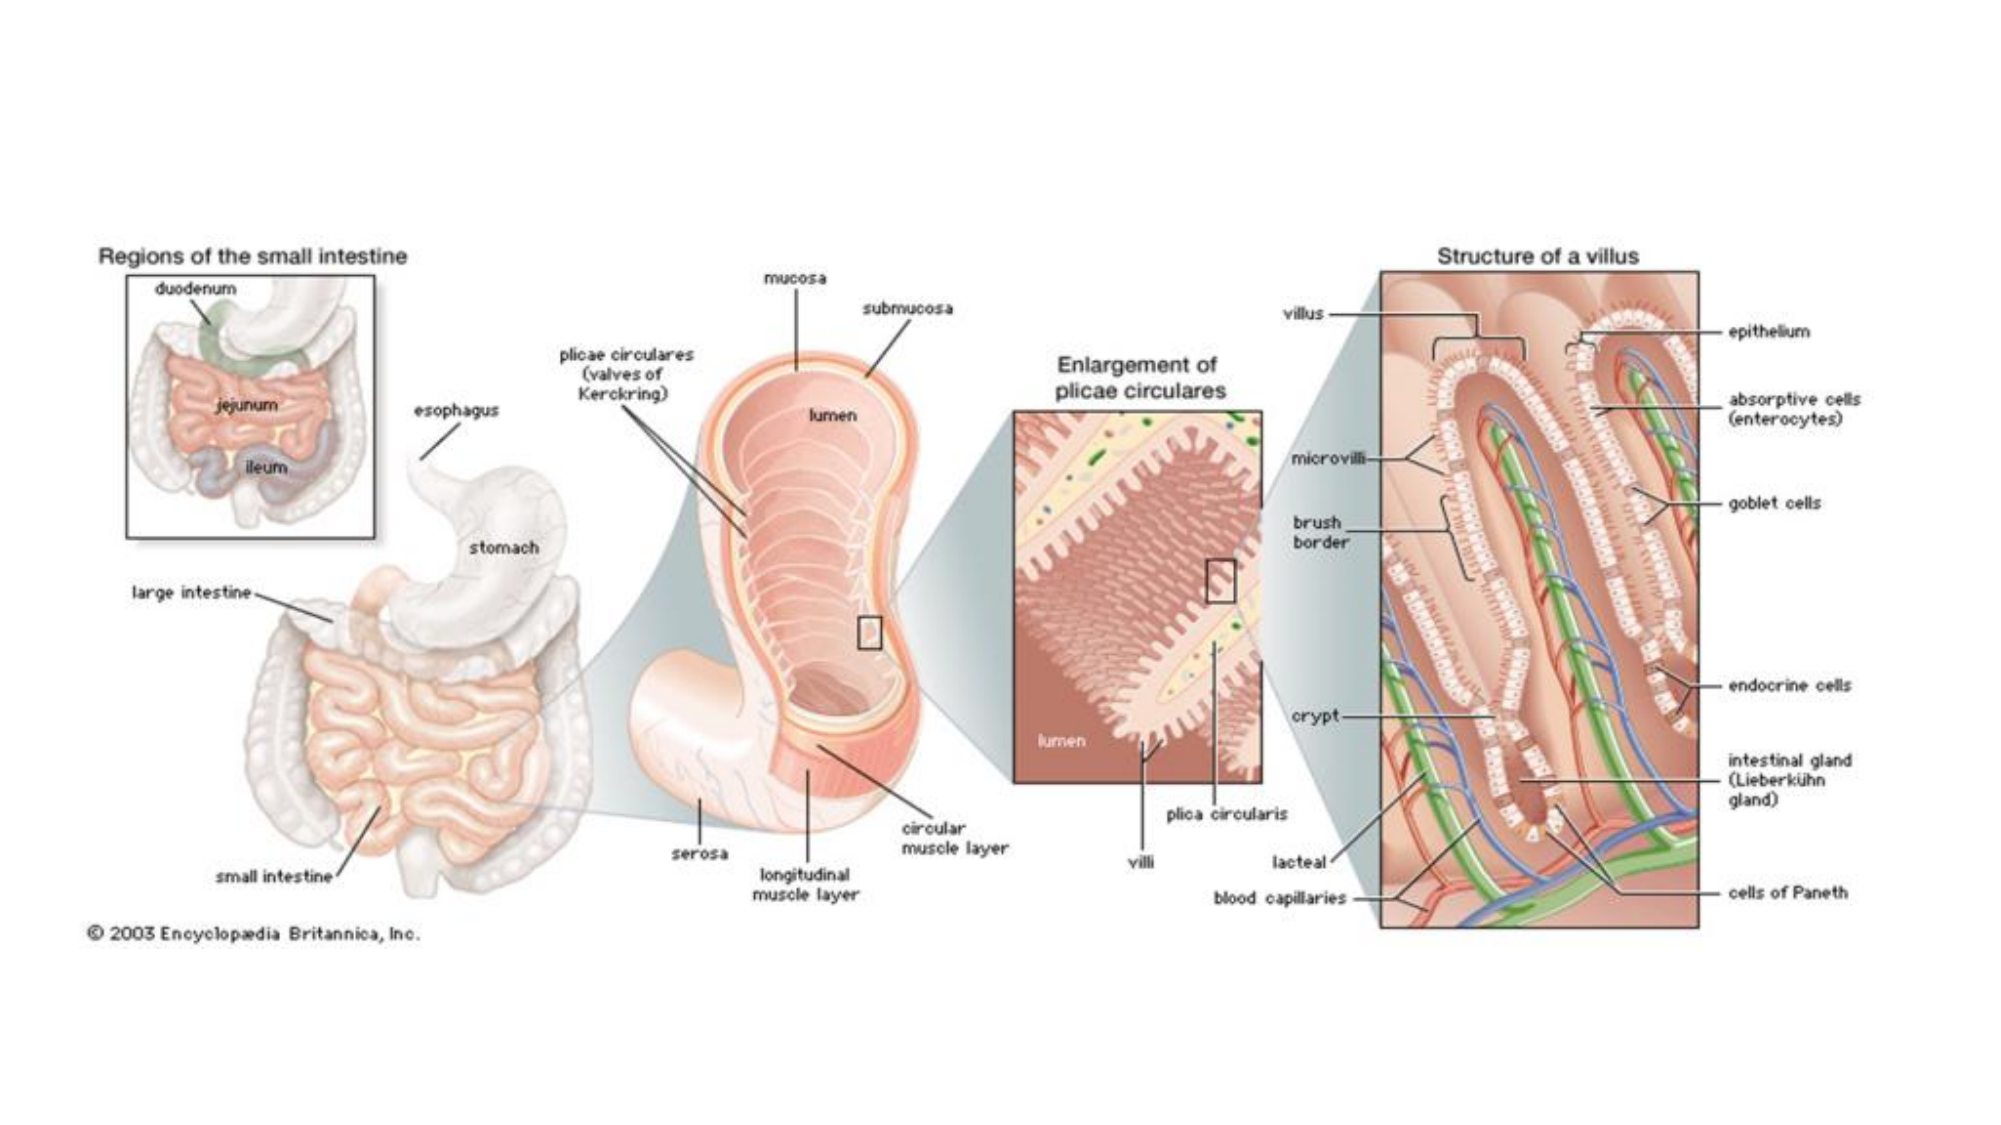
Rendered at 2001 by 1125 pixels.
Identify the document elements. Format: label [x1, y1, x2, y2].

picture [79, 234, 1876, 949]
